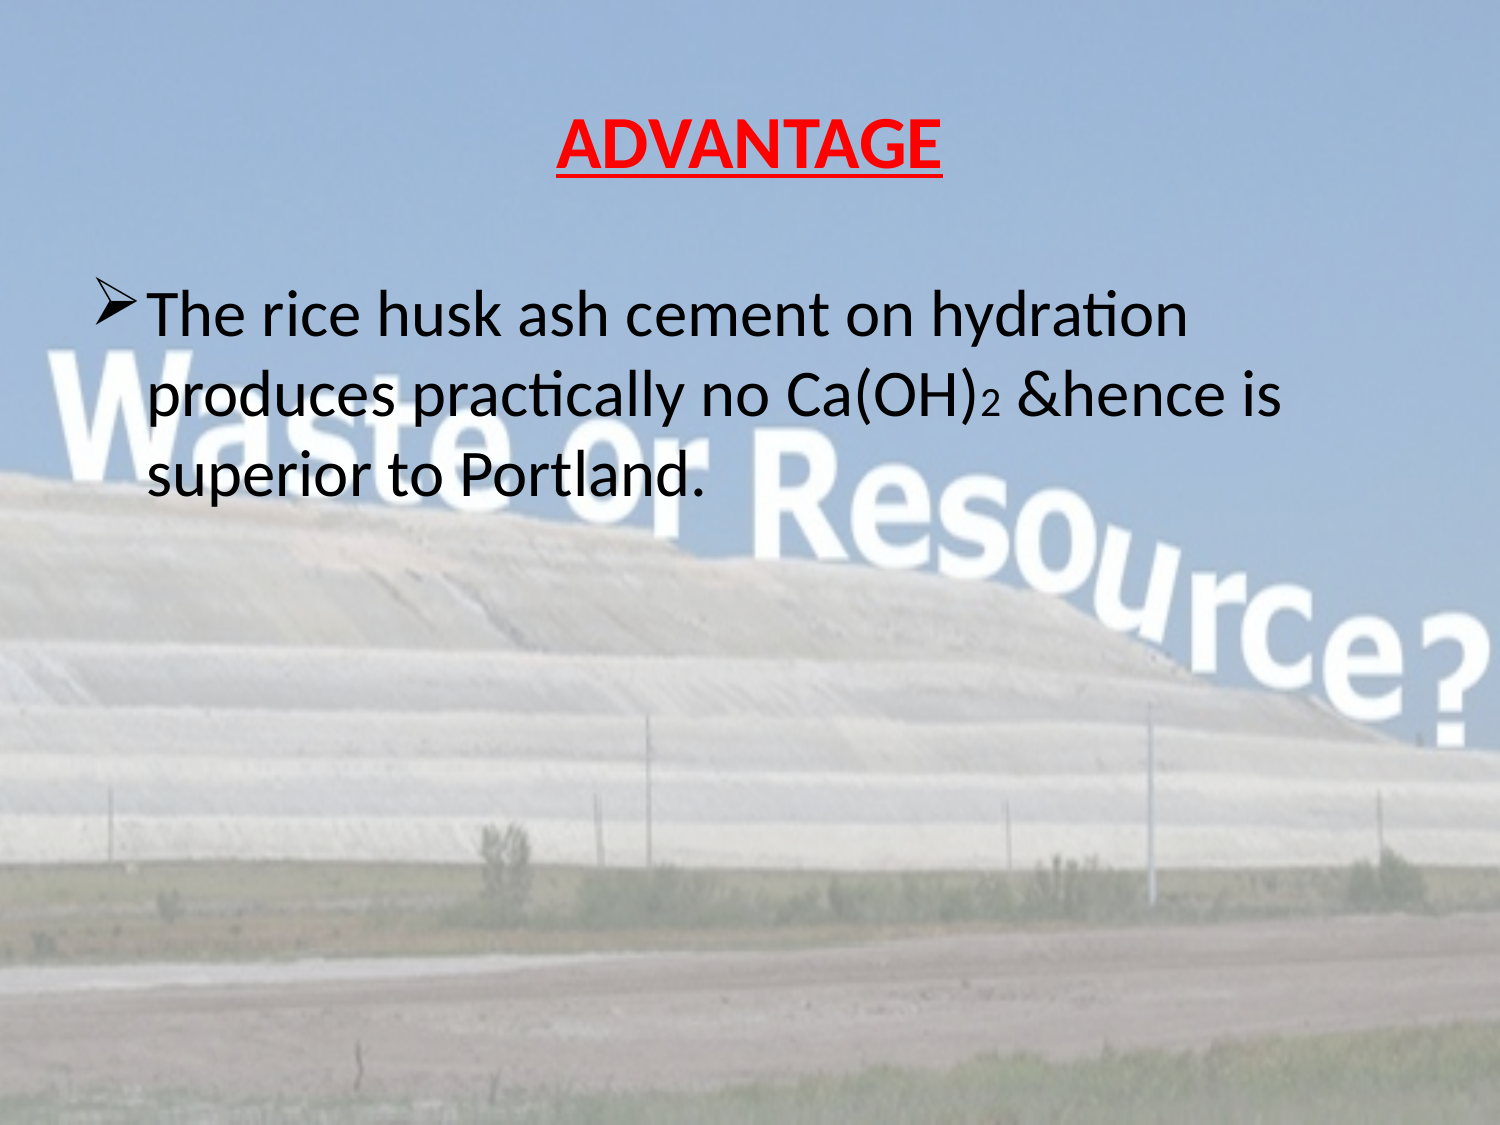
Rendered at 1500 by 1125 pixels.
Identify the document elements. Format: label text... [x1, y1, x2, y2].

title ADVANTAGE [75, 45, 1425, 233]
list The rice husk ash cement on hydration produces practically no Ca(OH)2 &hence is superior to Portland. [75, 262, 1425, 1005]
